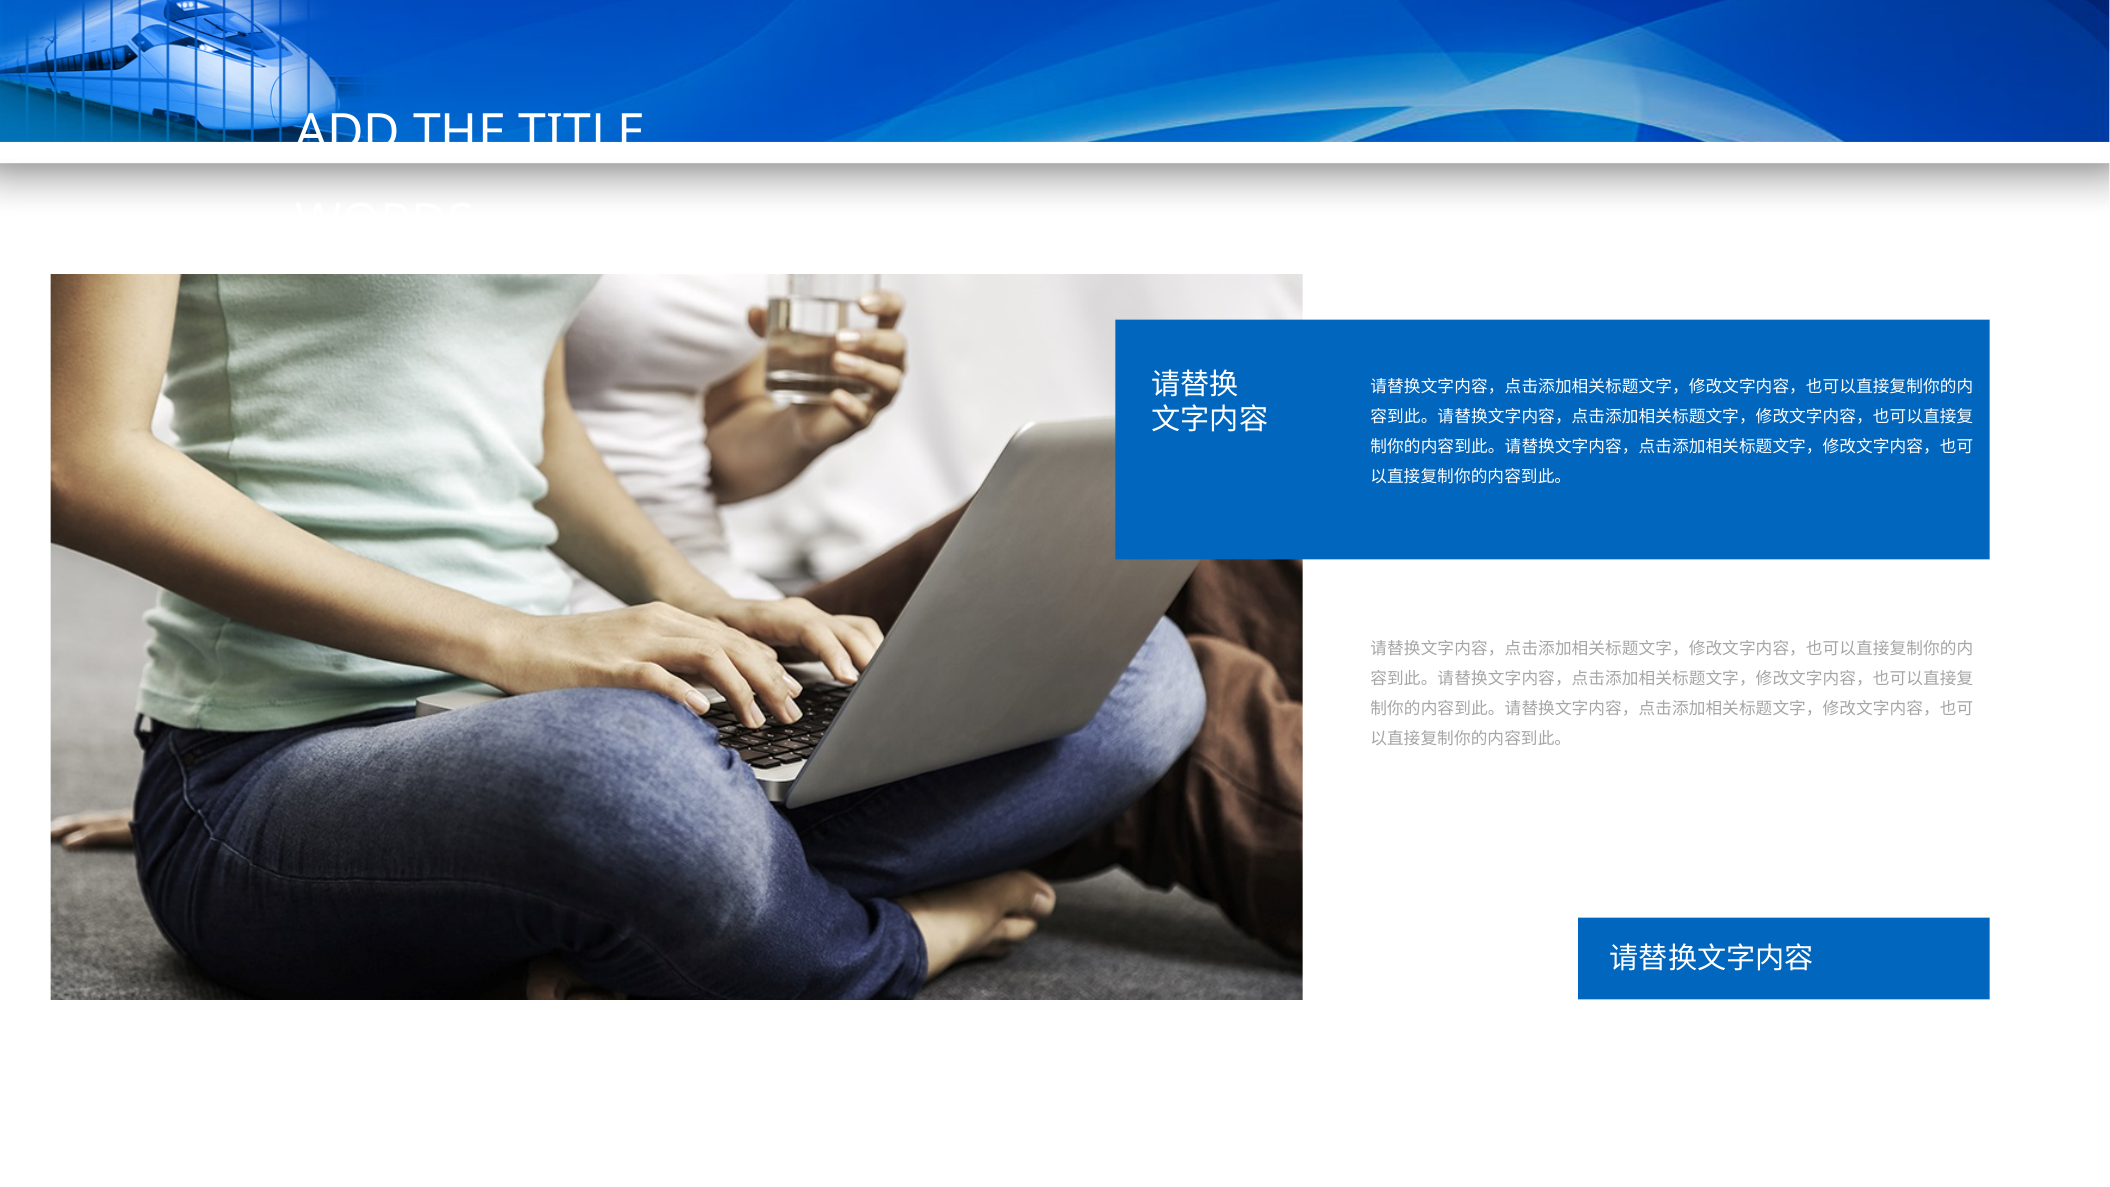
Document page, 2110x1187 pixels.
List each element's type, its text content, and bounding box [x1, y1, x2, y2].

text_box 请替换 文字内容 [1135, 357, 1315, 455]
text_box 请替换文字内容 [1593, 931, 1858, 983]
text_box 请替换文字内容，点击添加相关标题文字，修改文字内容，也可以直接复制你的内容到此。请替换文字内容，点击添加相关标题文字，修改文字内容，也可以直接复制你的内容到此。请替换文字内容，点击添加相关标题文字，修改文字内容，也可以直接复制你的内容到此。 [1354, 620, 1990, 814]
text_box 请替换文字内容，点击添加相关标题文字，修改文字内容，也可以直接复制你的内容到此。请替换文字内容，点击添加相关标题文字，修改文字内容，也可以直接复制你的内容到此。请替换文字内容，点击添加相关标题文字，修改文字内容，也可以直接复制你的内容到此。 [1354, 357, 1990, 551]
text_box [1577, 917, 1991, 1000]
text_box [1114, 319, 1991, 561]
text_box ADD THE TITLE WORDS [280, 61, 813, 257]
text_box [50, 273, 1304, 1000]
picture [0, 0, 2110, 1187]
